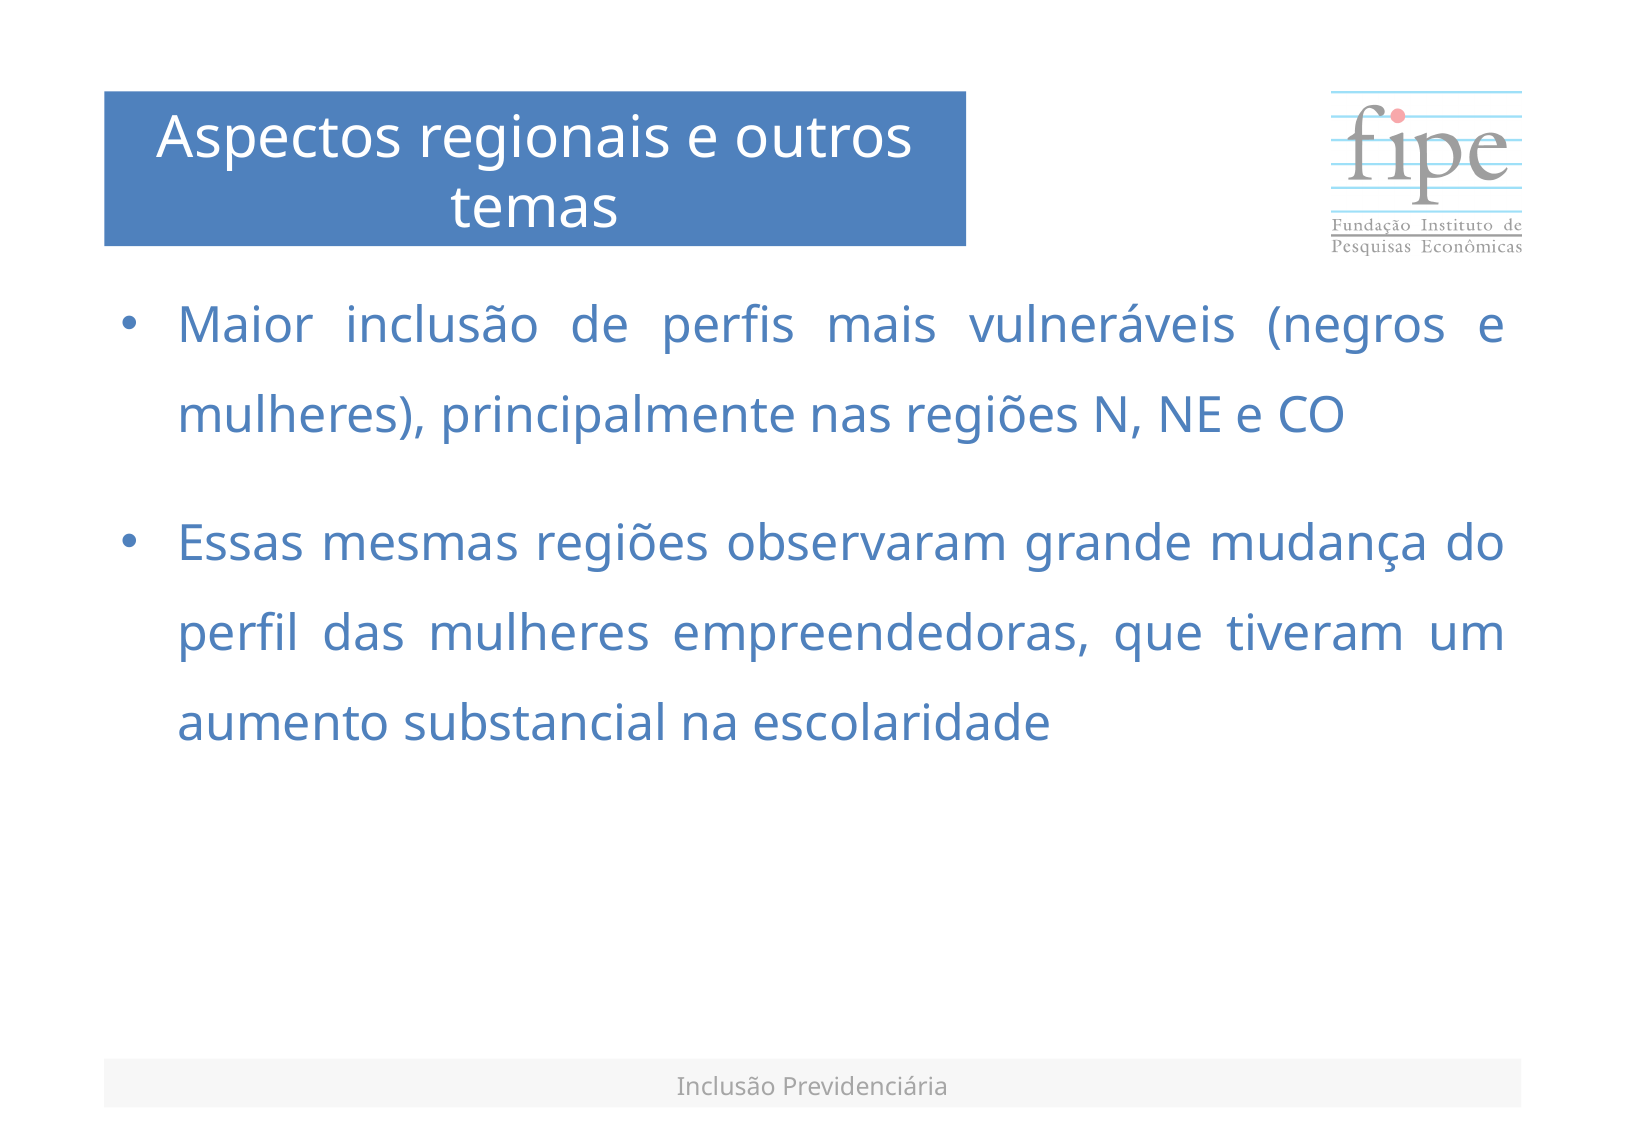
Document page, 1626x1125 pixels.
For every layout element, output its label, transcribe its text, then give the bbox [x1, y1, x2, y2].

text_box Inclusão Previdenciária [104, 1058, 1522, 1108]
text_box Aspectos regionais e outros temas [104, 91, 967, 247]
text_box Maior inclusão de perfis mais vulneráveis (negros e mulheres), principalmente nas regiões N, NE e CO Essas mesmas regiões observaram grande mudança do perfil das mulheres empreendedoras, que tiveram um aumento substancial na escolaridade [105, 255, 1522, 758]
